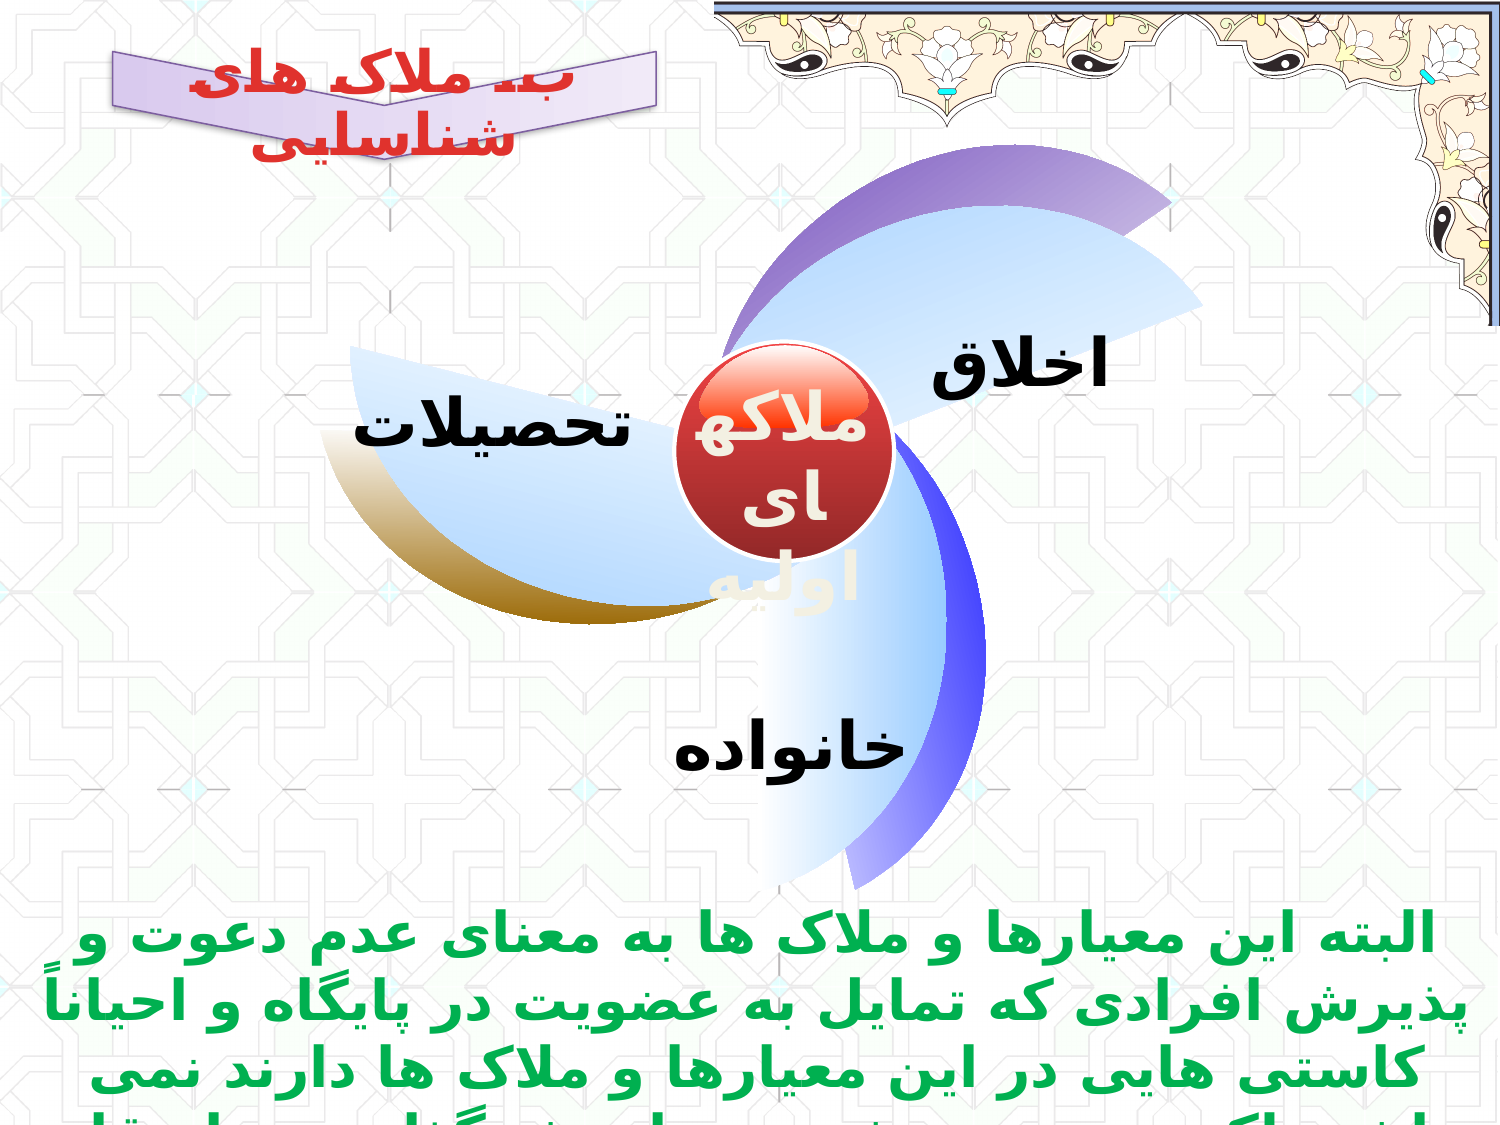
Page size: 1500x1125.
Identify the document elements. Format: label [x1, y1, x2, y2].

text_box [673, 341, 895, 562]
picture [0, 0, 1500, 1125]
text_box [112, 51, 657, 160]
